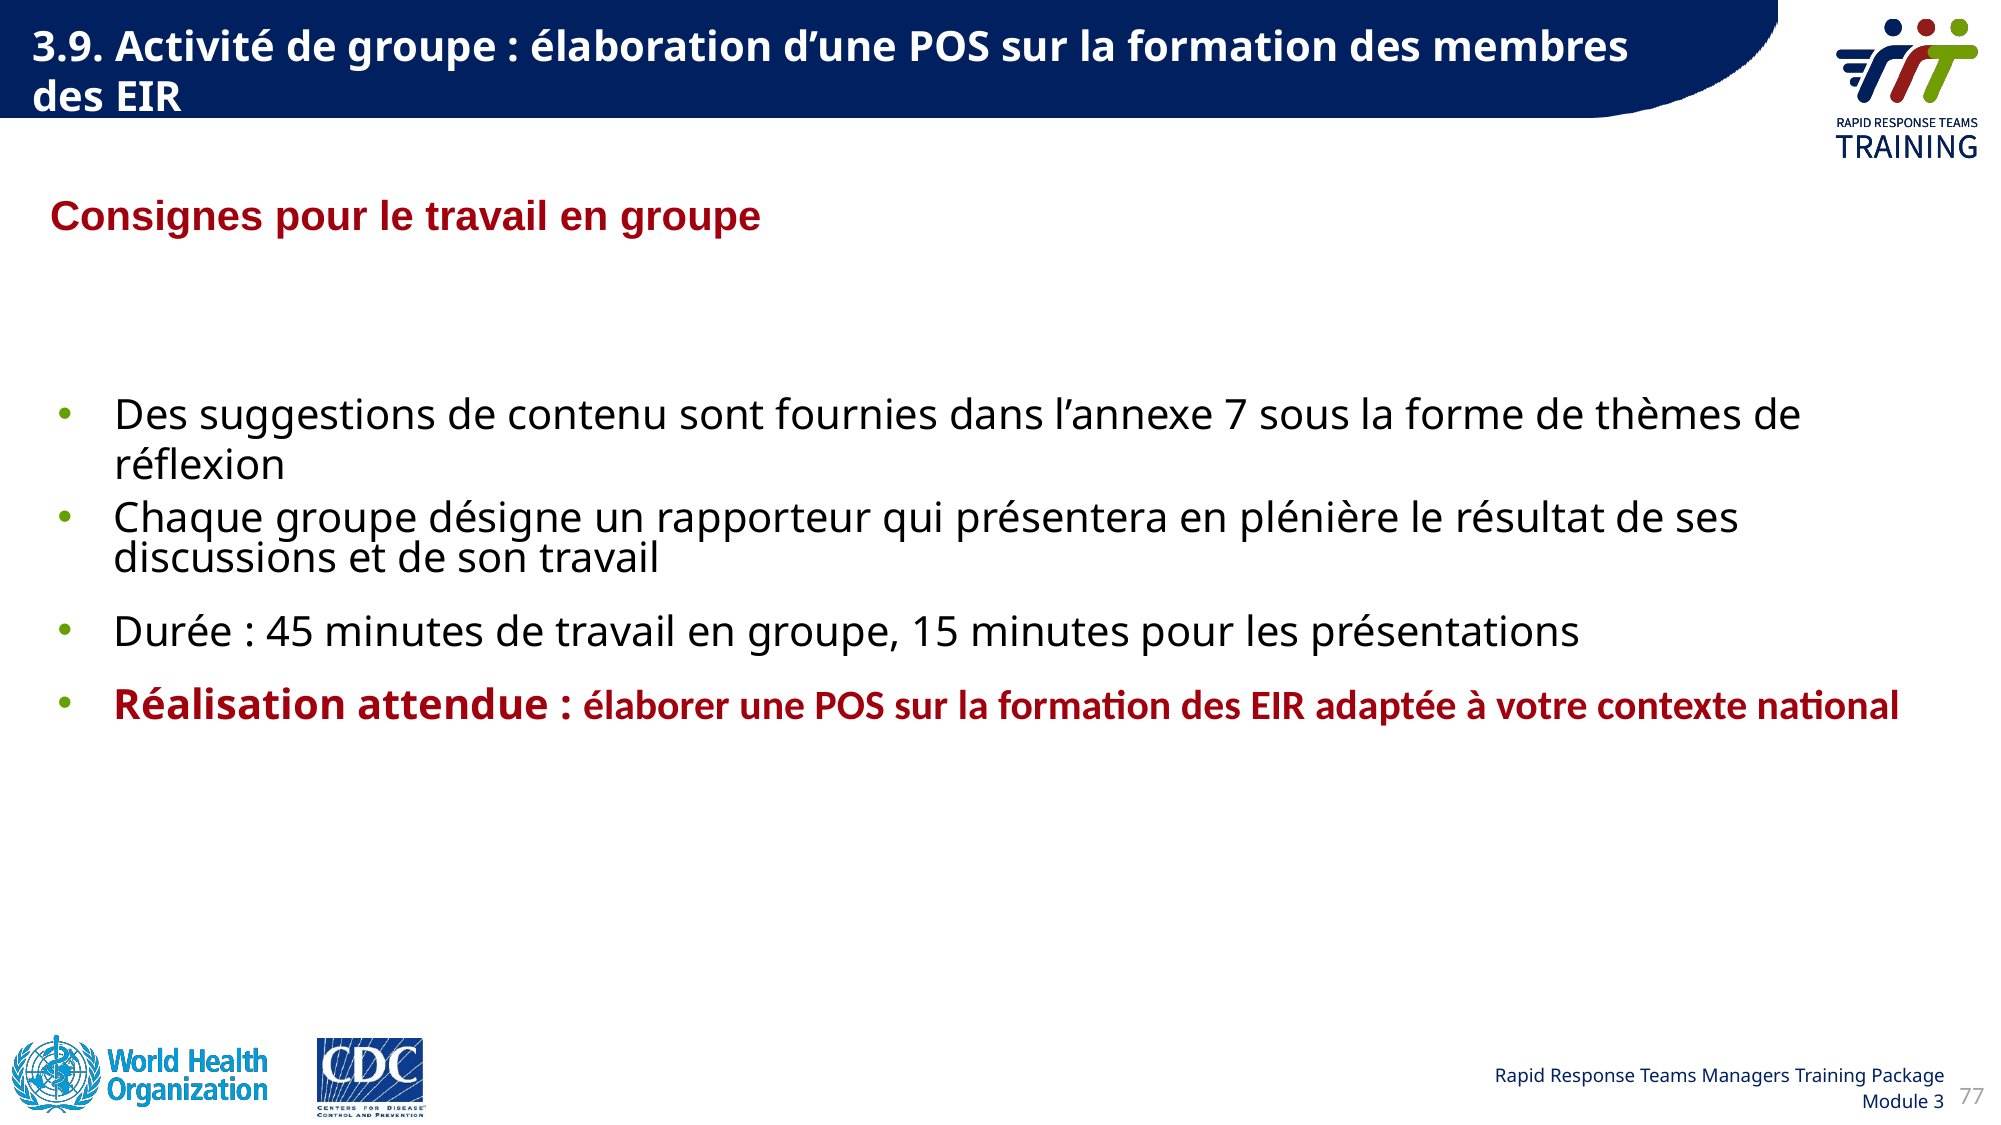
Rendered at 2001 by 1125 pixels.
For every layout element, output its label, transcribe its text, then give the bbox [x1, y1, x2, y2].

picture [22, 1062, 26, 1077]
picture [50, 1108, 62, 1113]
picture [40, 1062, 47, 1070]
picture [317, 1038, 426, 1117]
picture [34, 1054, 43, 1078]
picture [0, 0, 1778, 118]
picture [46, 1056, 54, 1062]
picture [1835, 19, 1978, 167]
text_box 3.9. Activité de groupe : élaboration d’une POS sur la formation des membres des EIR [24, 12, 1698, 128]
picture [71, 1053, 90, 1091]
picture [12, 1035, 54, 1068]
picture [30, 1083, 37, 1091]
picture [59, 1035, 267, 1113]
title Consignes pour le travail en groupe [41, 163, 1093, 271]
picture [12, 1083, 48, 1113]
text_box Des suggestions de contenu sont fournies dans l’annexe 7 sous la forme de thèmes de réflexion Chaque groupe désigne un rapporteur qui présentera en plénière le résultat de ses discussions et de son travail Durée : 45 minutes de travail en groupe, 15 minutes pour les présentations Réalisation attendue : élaborer une POS sur la formation des EIR adaptée à votre contexte national [42, 320, 1919, 735]
picture [36, 1088, 78, 1105]
slide_number 77 [1918, 1071, 2000, 1125]
picture [24, 1054, 36, 1087]
